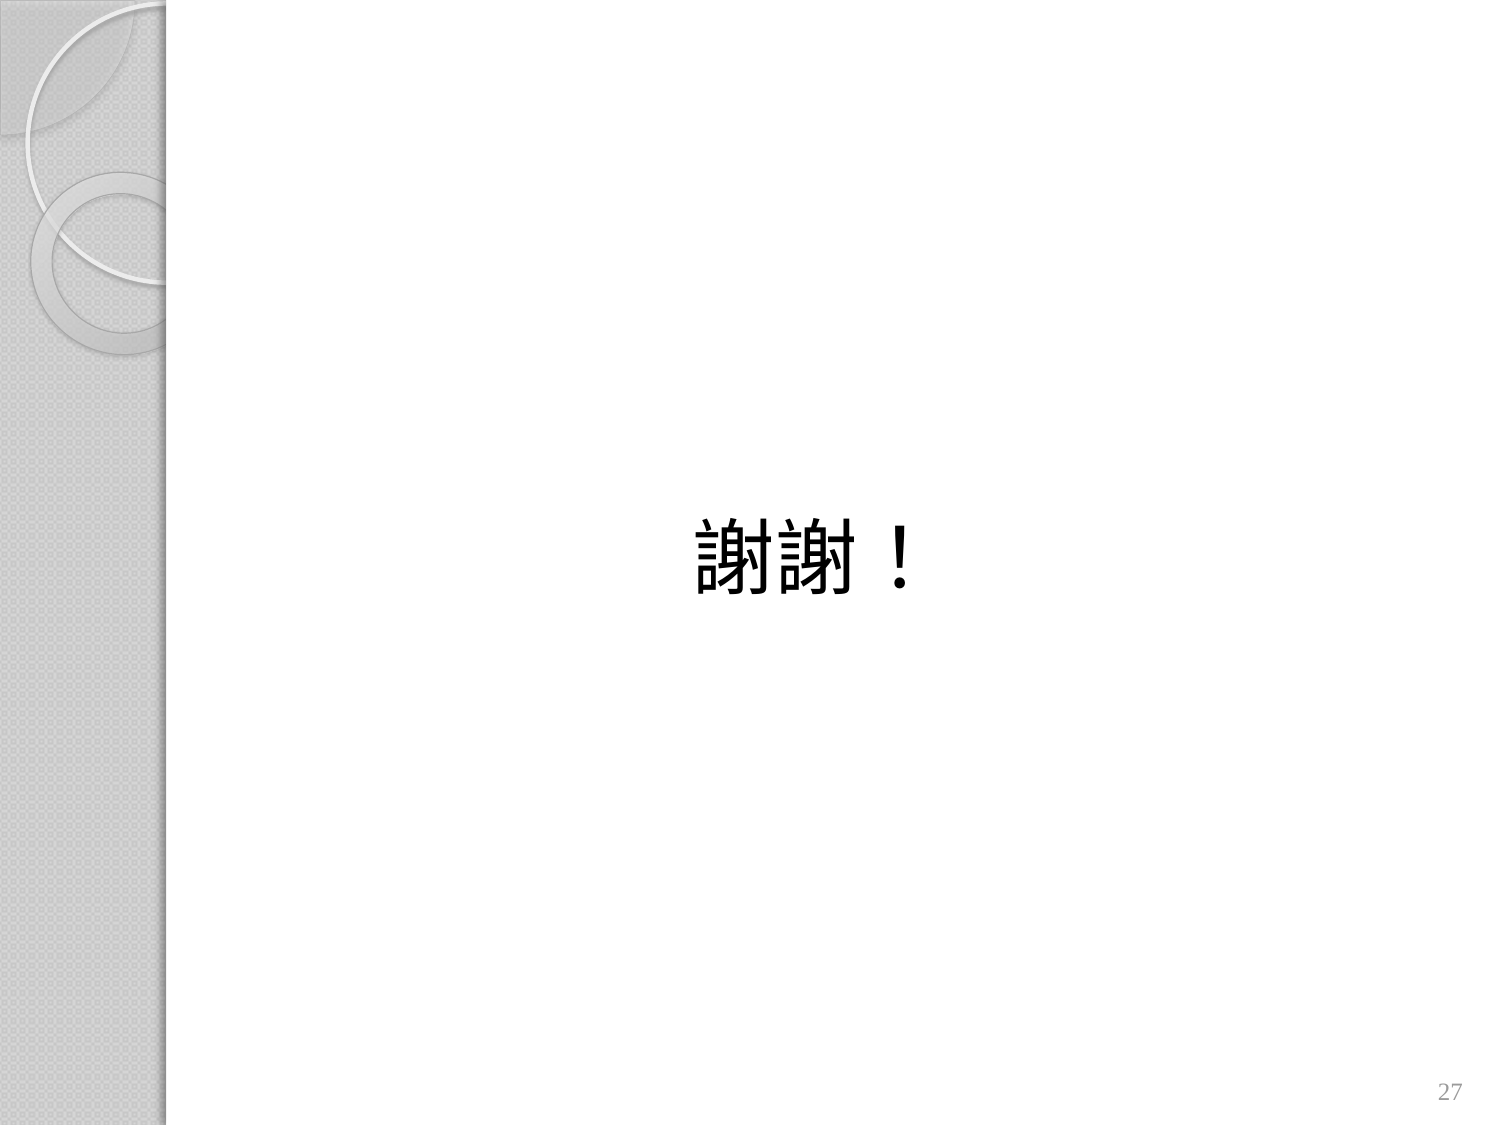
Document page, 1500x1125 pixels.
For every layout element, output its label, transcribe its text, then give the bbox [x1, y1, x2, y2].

list 謝謝！ [194, 219, 1425, 1008]
slide_number 27 [1413, 1034, 1488, 1113]
